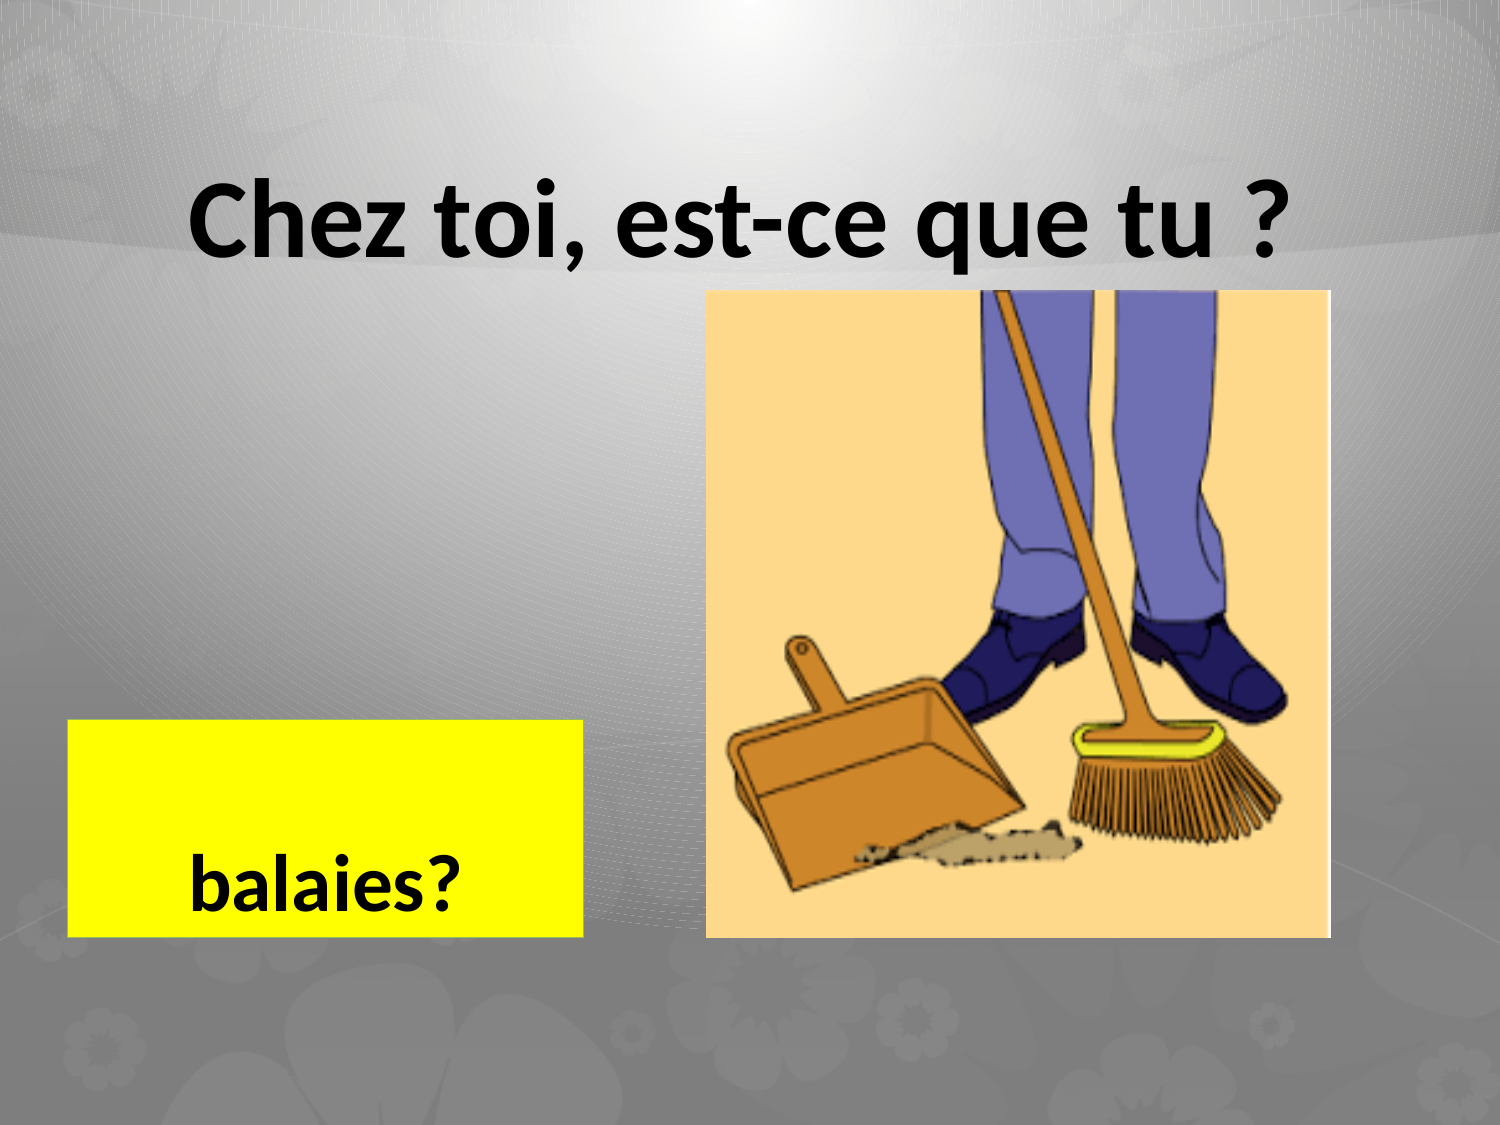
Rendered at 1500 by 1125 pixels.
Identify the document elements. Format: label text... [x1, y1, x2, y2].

picture [0, 0, 1500, 1125]
subtitle balaies? [67, 719, 584, 938]
title Chez toi, est-ce que tu ? [132, 88, 1377, 291]
